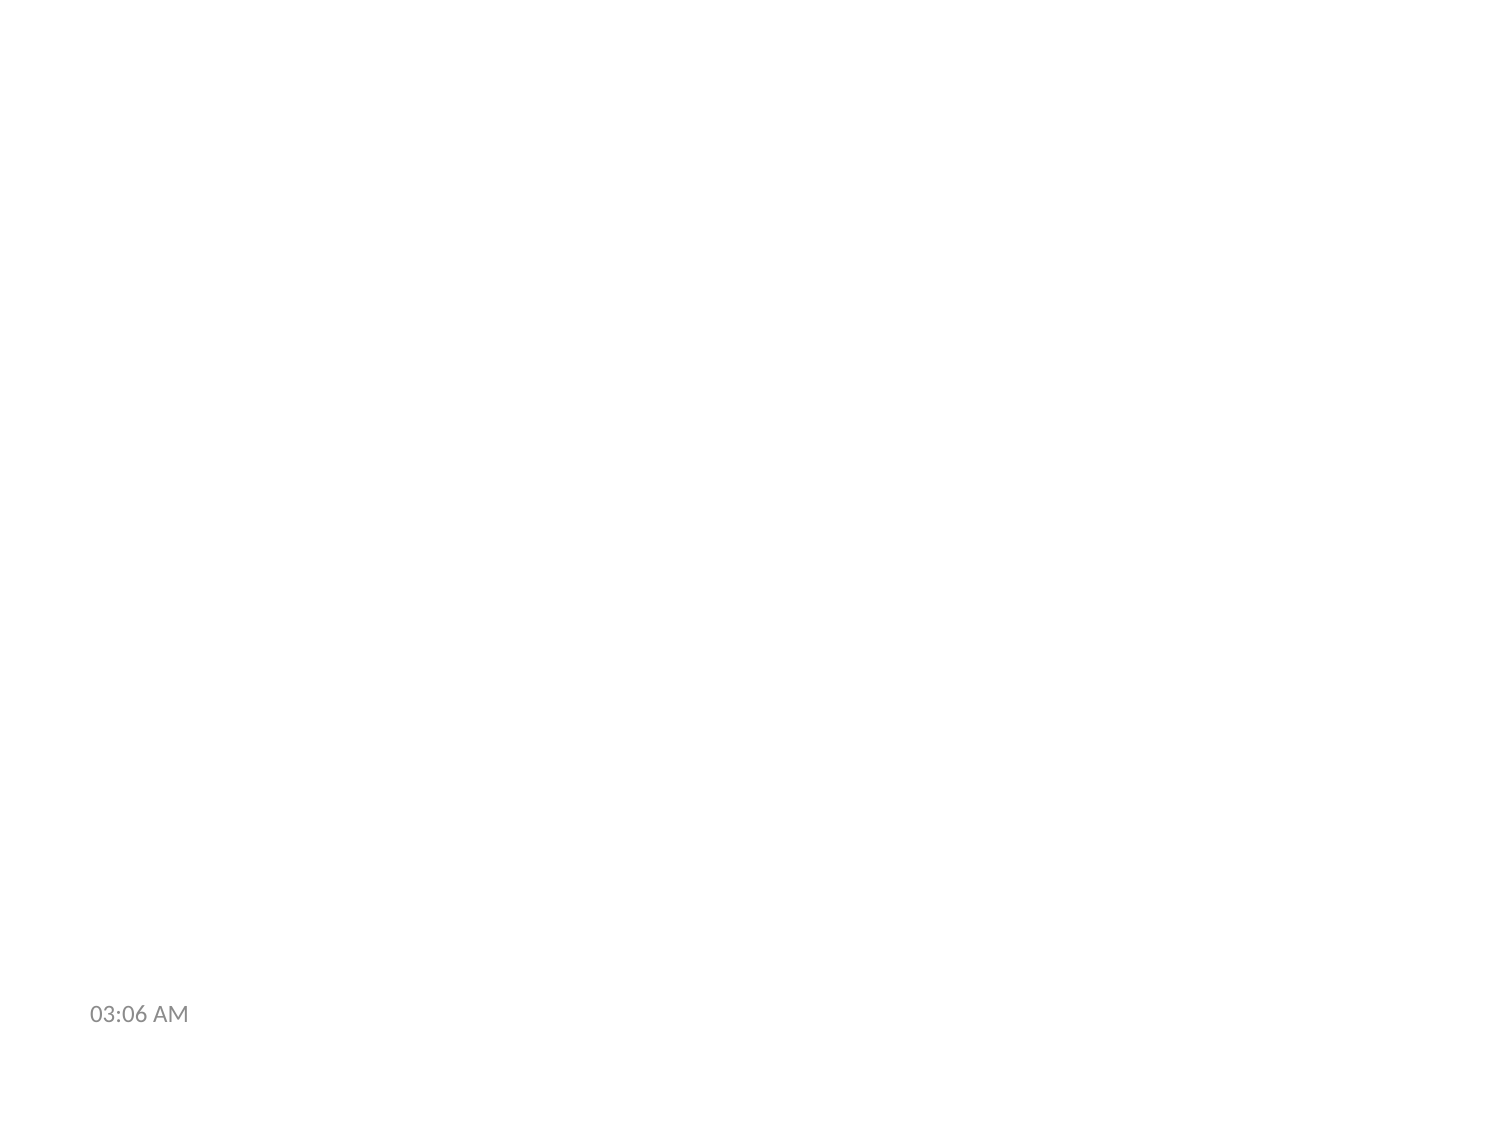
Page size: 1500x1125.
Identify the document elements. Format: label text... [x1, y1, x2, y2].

text_box 3:35 PM [75, 982, 425, 1043]
